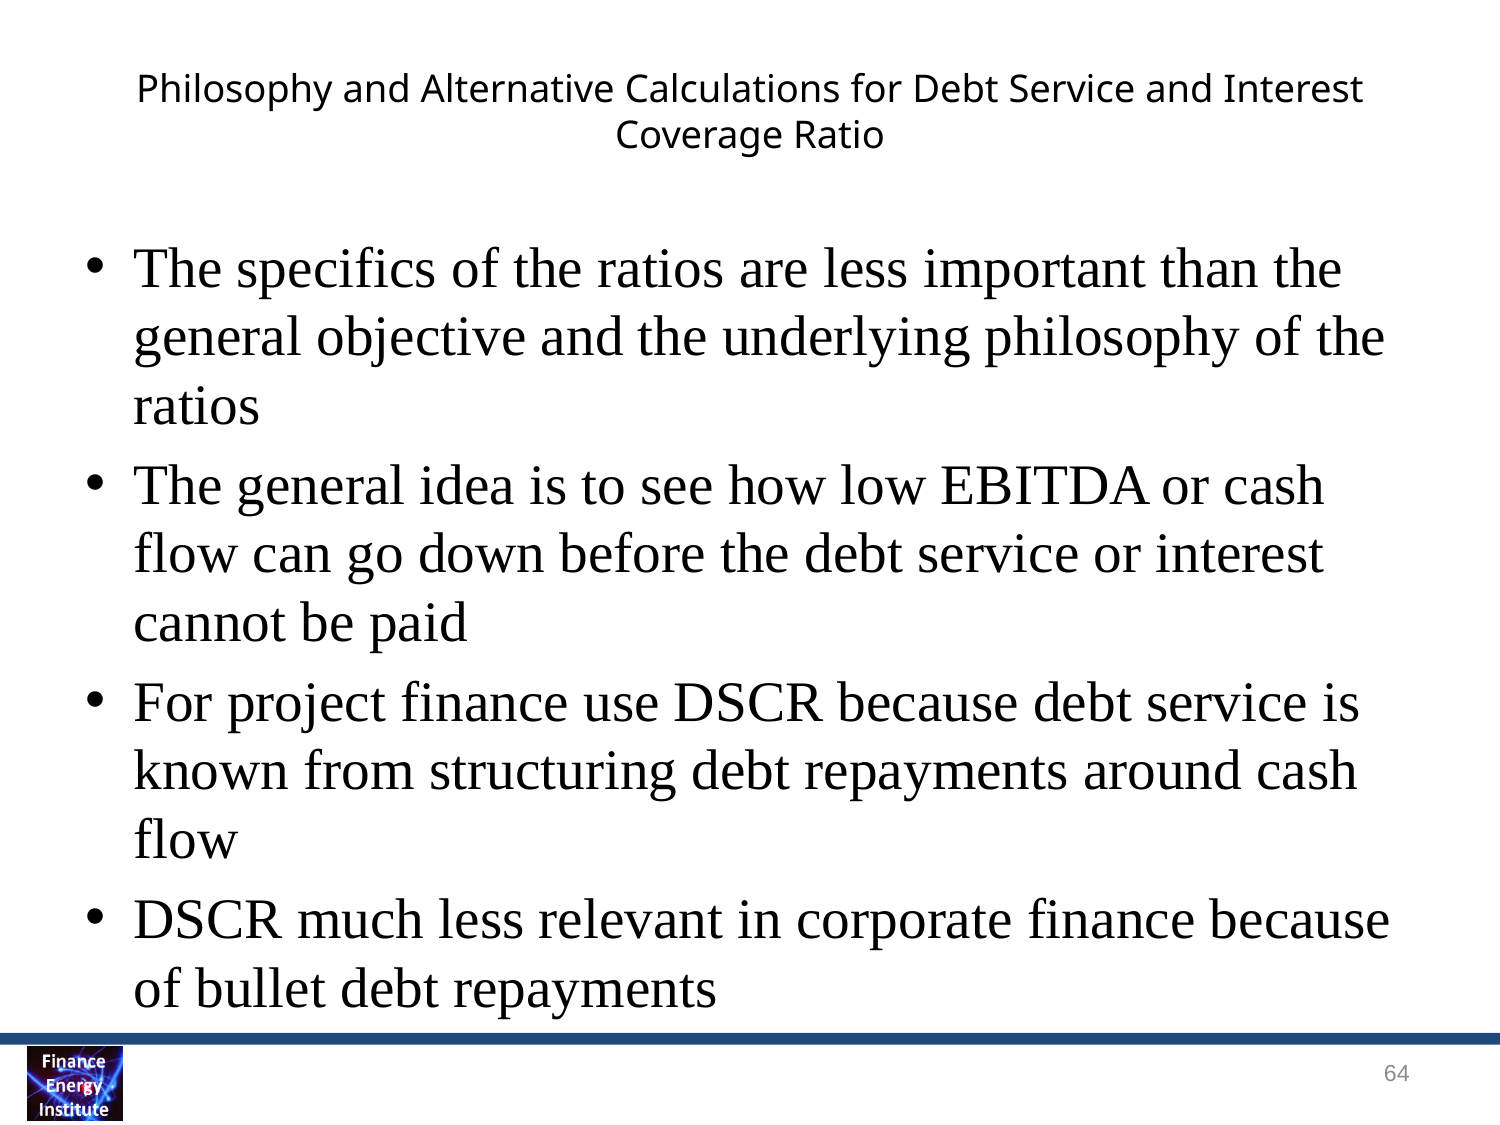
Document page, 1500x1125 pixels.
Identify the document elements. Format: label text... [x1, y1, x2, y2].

picture [27, 1046, 123, 1121]
list The specifics of the ratios are less important than the general objective and the underlying philosophy of the ratios The general idea is to see how low EBITDA or cash flow can go down before the debt service or interest cannot be paid For project finance use DSCR because debt service is known from structuring debt repayments around cash flow DSCR much less relevant in corporate finance because of bullet debt repayments [70, 222, 1430, 1032]
title Philosophy and Alternative Calculations for Debt Service and Interest Coverage Ratio [70, 56, 1430, 164]
slide_number 64 [1074, 1042, 1425, 1103]
